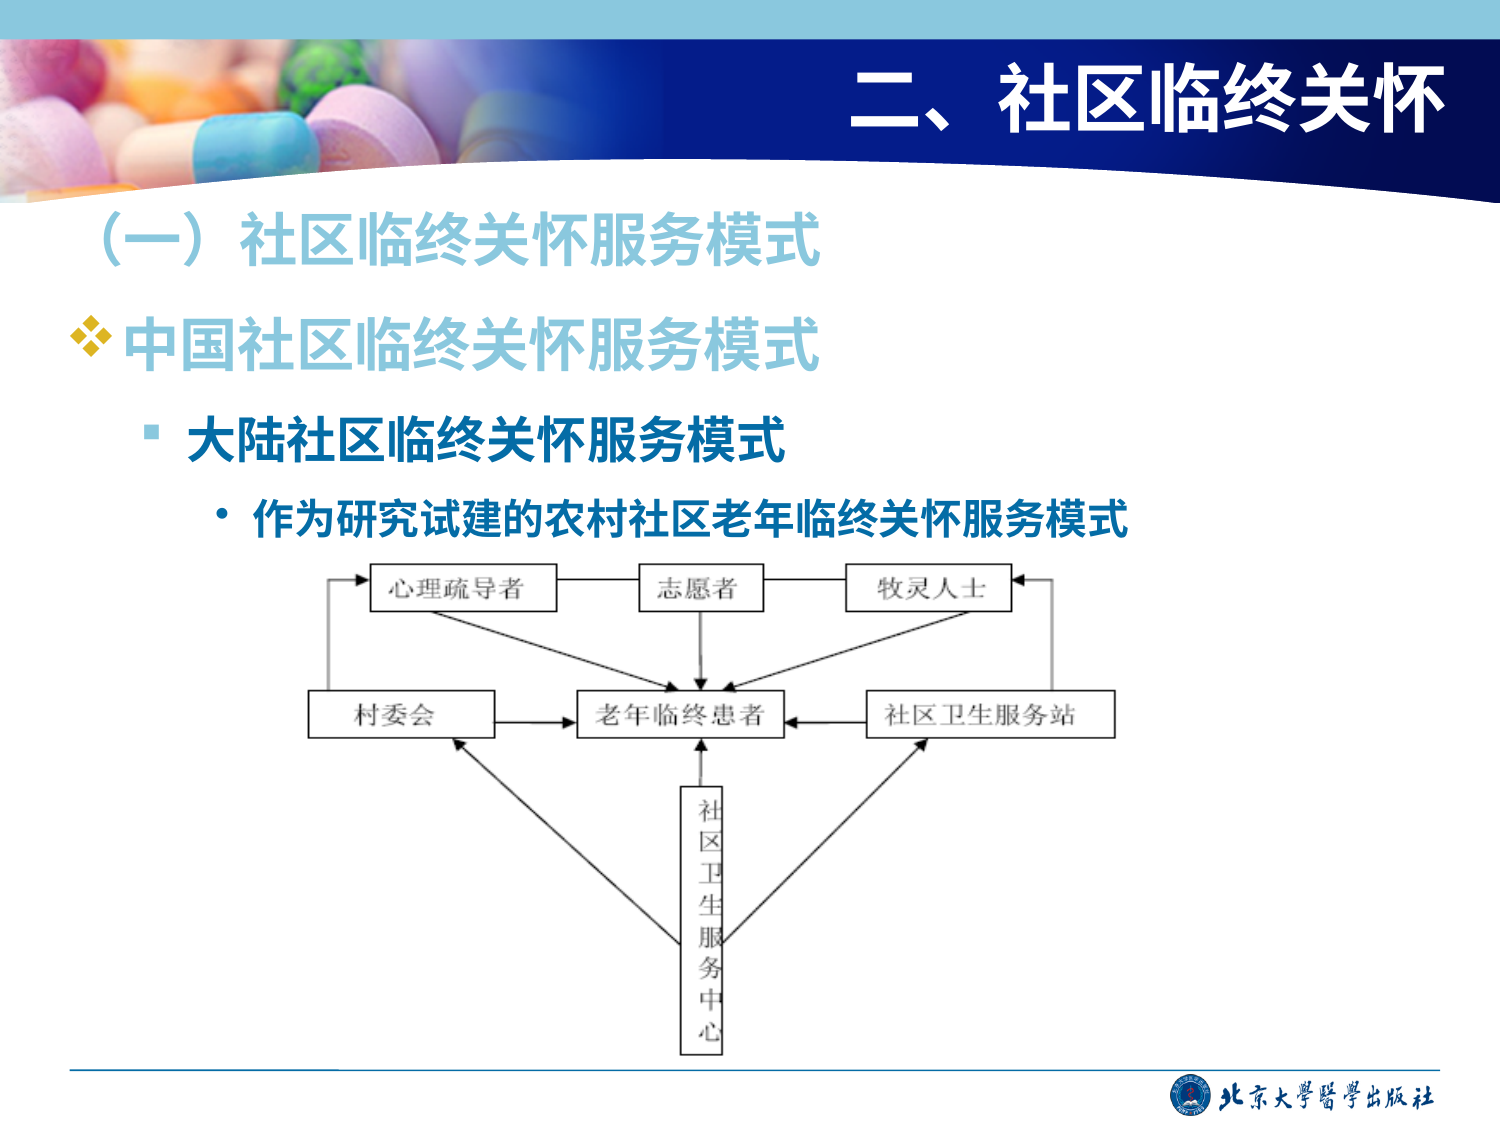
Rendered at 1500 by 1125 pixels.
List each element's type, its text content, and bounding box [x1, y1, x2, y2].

title 二、社区临终关怀 [137, 49, 1463, 143]
picture [0, 40, 1500, 203]
list （一）社区临终关怀服务模式 中国社区临终关怀服务模式 大陆社区临终关怀服务模式 作为研究试建的农村社区老年临终关怀服务模式 [49, 160, 1463, 1071]
picture [265, 550, 1152, 1067]
picture [1170, 1074, 1436, 1118]
